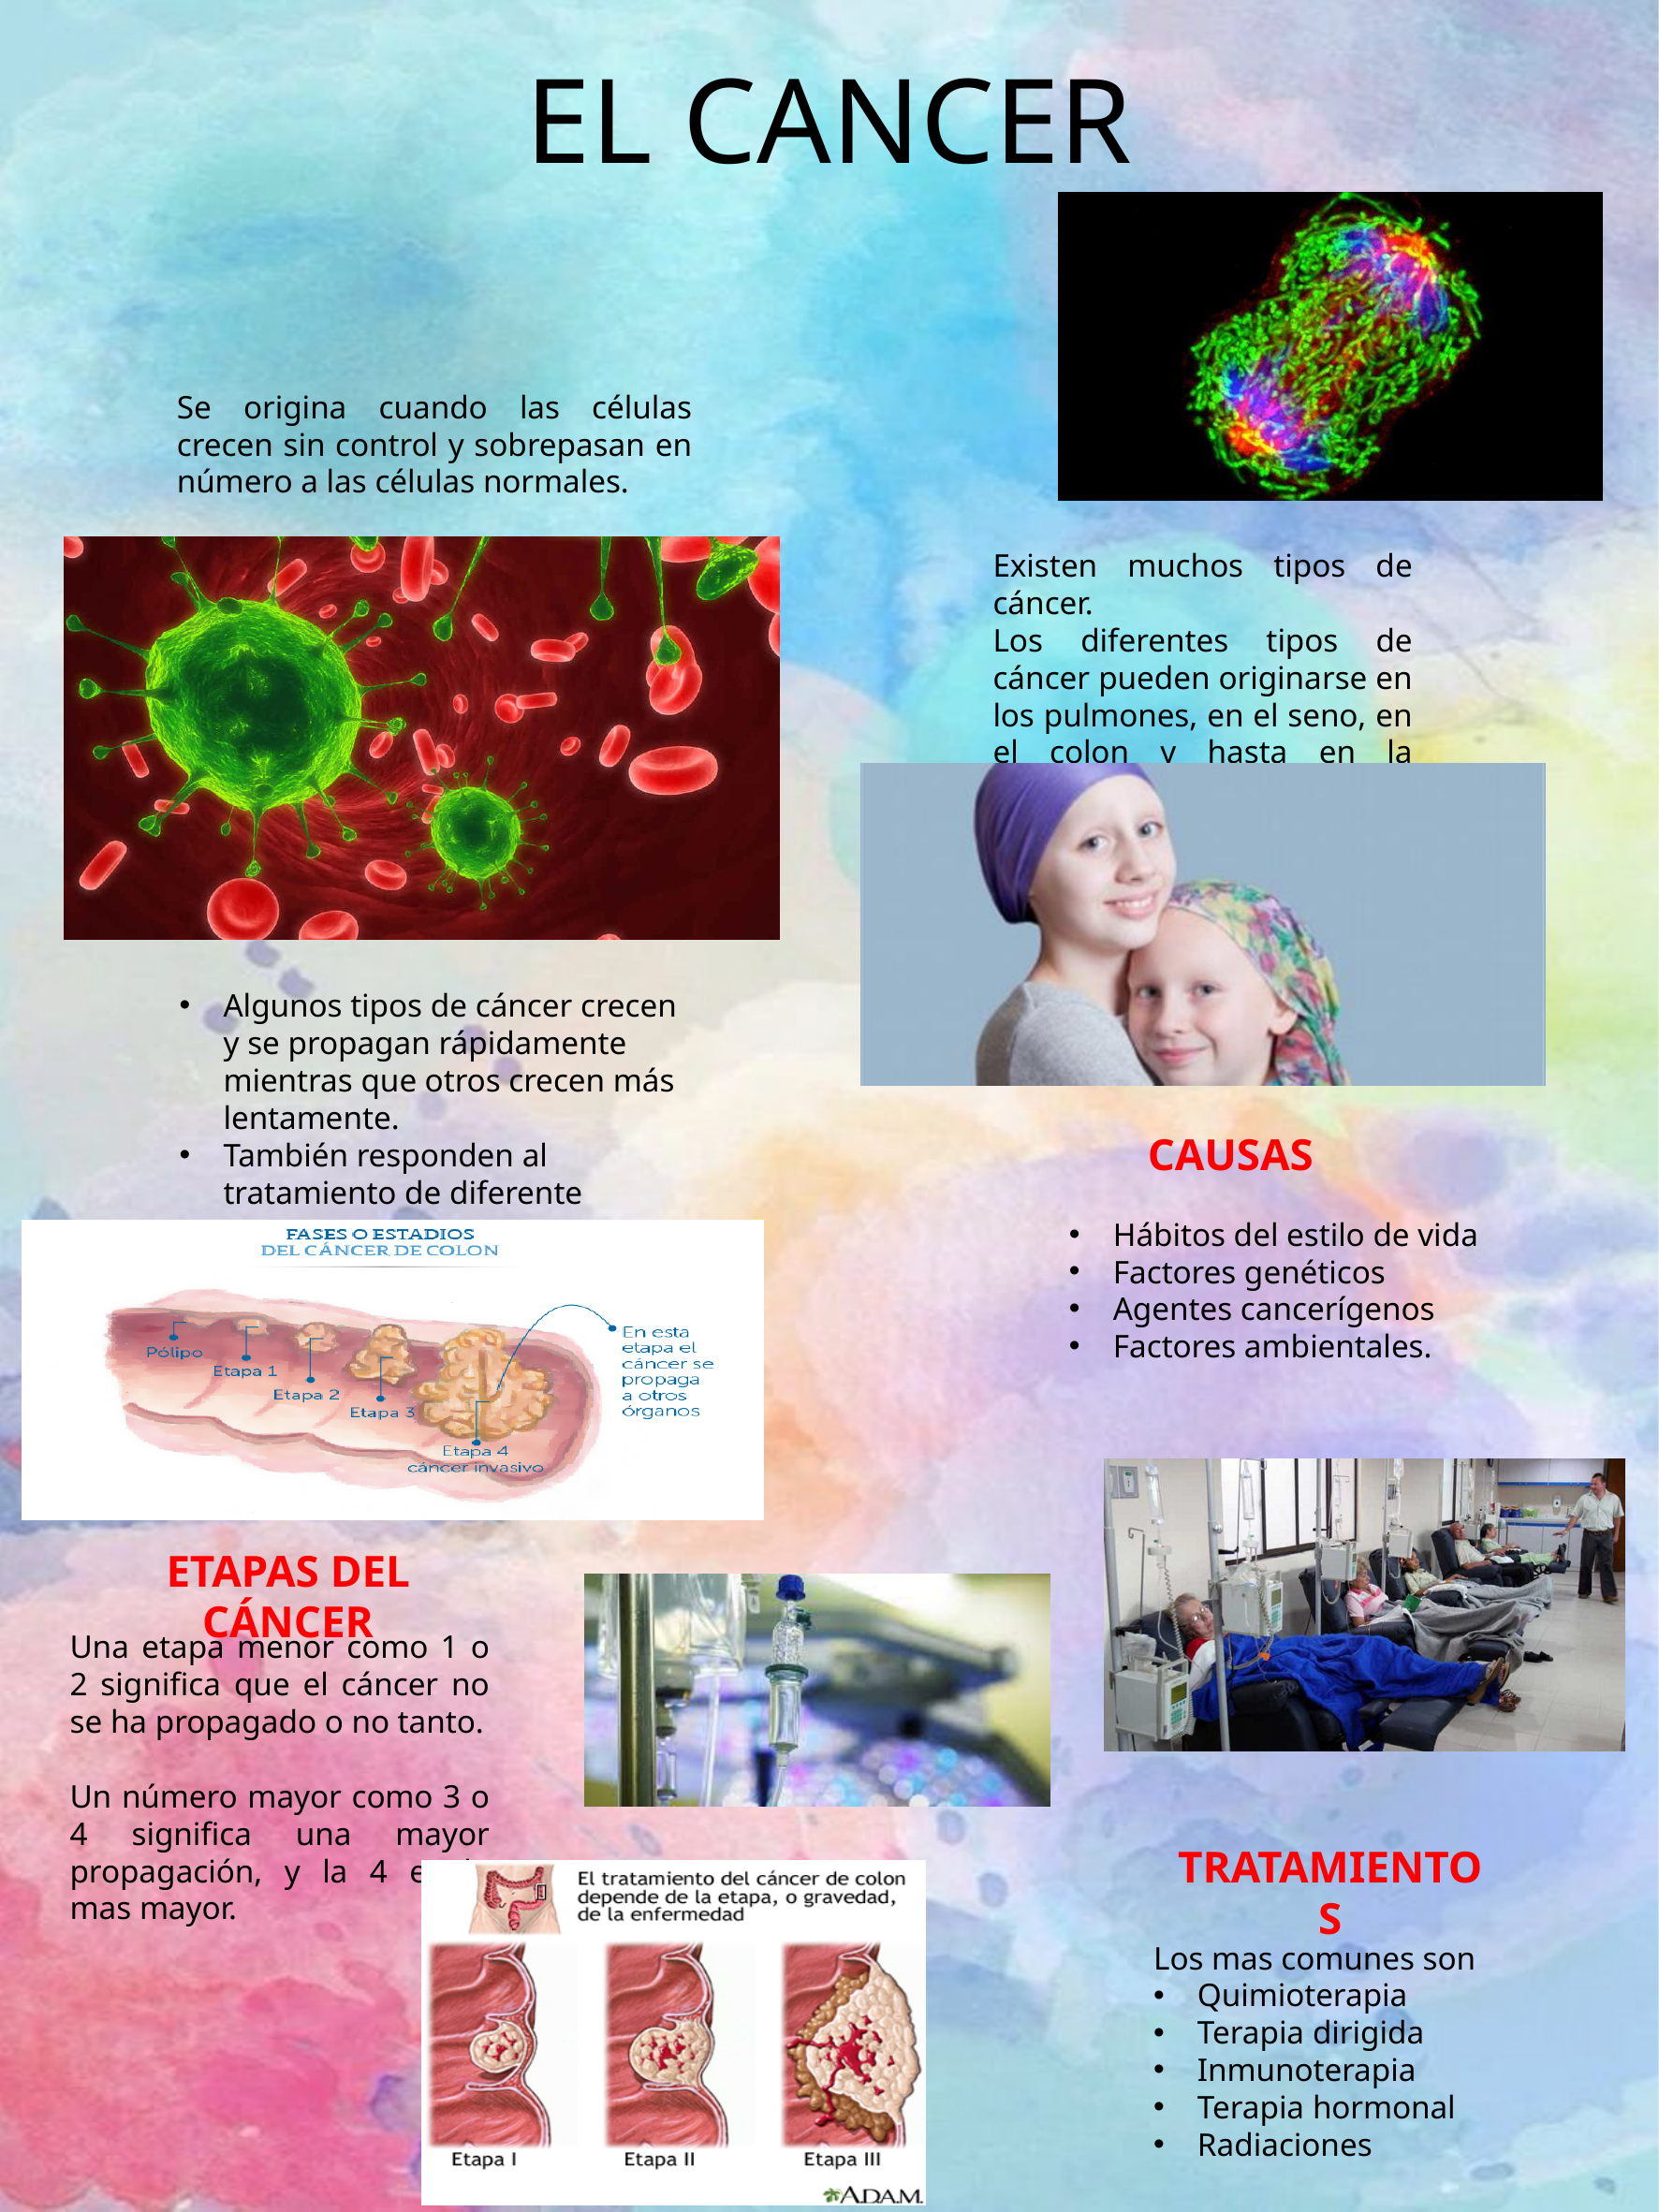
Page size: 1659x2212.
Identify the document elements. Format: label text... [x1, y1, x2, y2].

text_box TRATAMIENTOS [1154, 1832, 1506, 1931]
text_box Hábitos del estilo de vida Factores genéticos Agentes cancerígenos Factores ambientales. [1055, 1208, 1576, 1371]
text_box Los mas comunes son Quimioterapia Terapia dirigida Inmunoterapia Terapia hormonal Radiaciones [1139, 1931, 1558, 2170]
text_box CAUSAS [1076, 1121, 1386, 1187]
picture [0, 0, 1659, 2212]
text_box Se origina cuando las células crecen sin control y sobrepasan en número a las células normales. [163, 380, 707, 506]
text_box Una etapa menor como 1 o 2 significa que el cáncer no se ha propagado o no tanto. Un número mayor como 3 o 4 significa una mayor propagación, y la 4 es la mas mayor. [55, 1619, 505, 1933]
text_box Algunos tipos de cáncer crecen y se propagan rápidamente mientras que otros crecen más lentamente. También responden al tratamiento de diferente manera. y otros tipos de trata con cirugías. [165, 979, 710, 1220]
text_box EL CANCER [476, 39, 1183, 195]
text_box Existen muchos tipos de cáncer. Los diferentes tipos de cáncer pueden originarse en los pulmones, en el seno, en el colon y hasta en la sangre. [978, 538, 1428, 763]
text_box ETAPAS DEL CÁNCER [64, 1536, 512, 1654]
